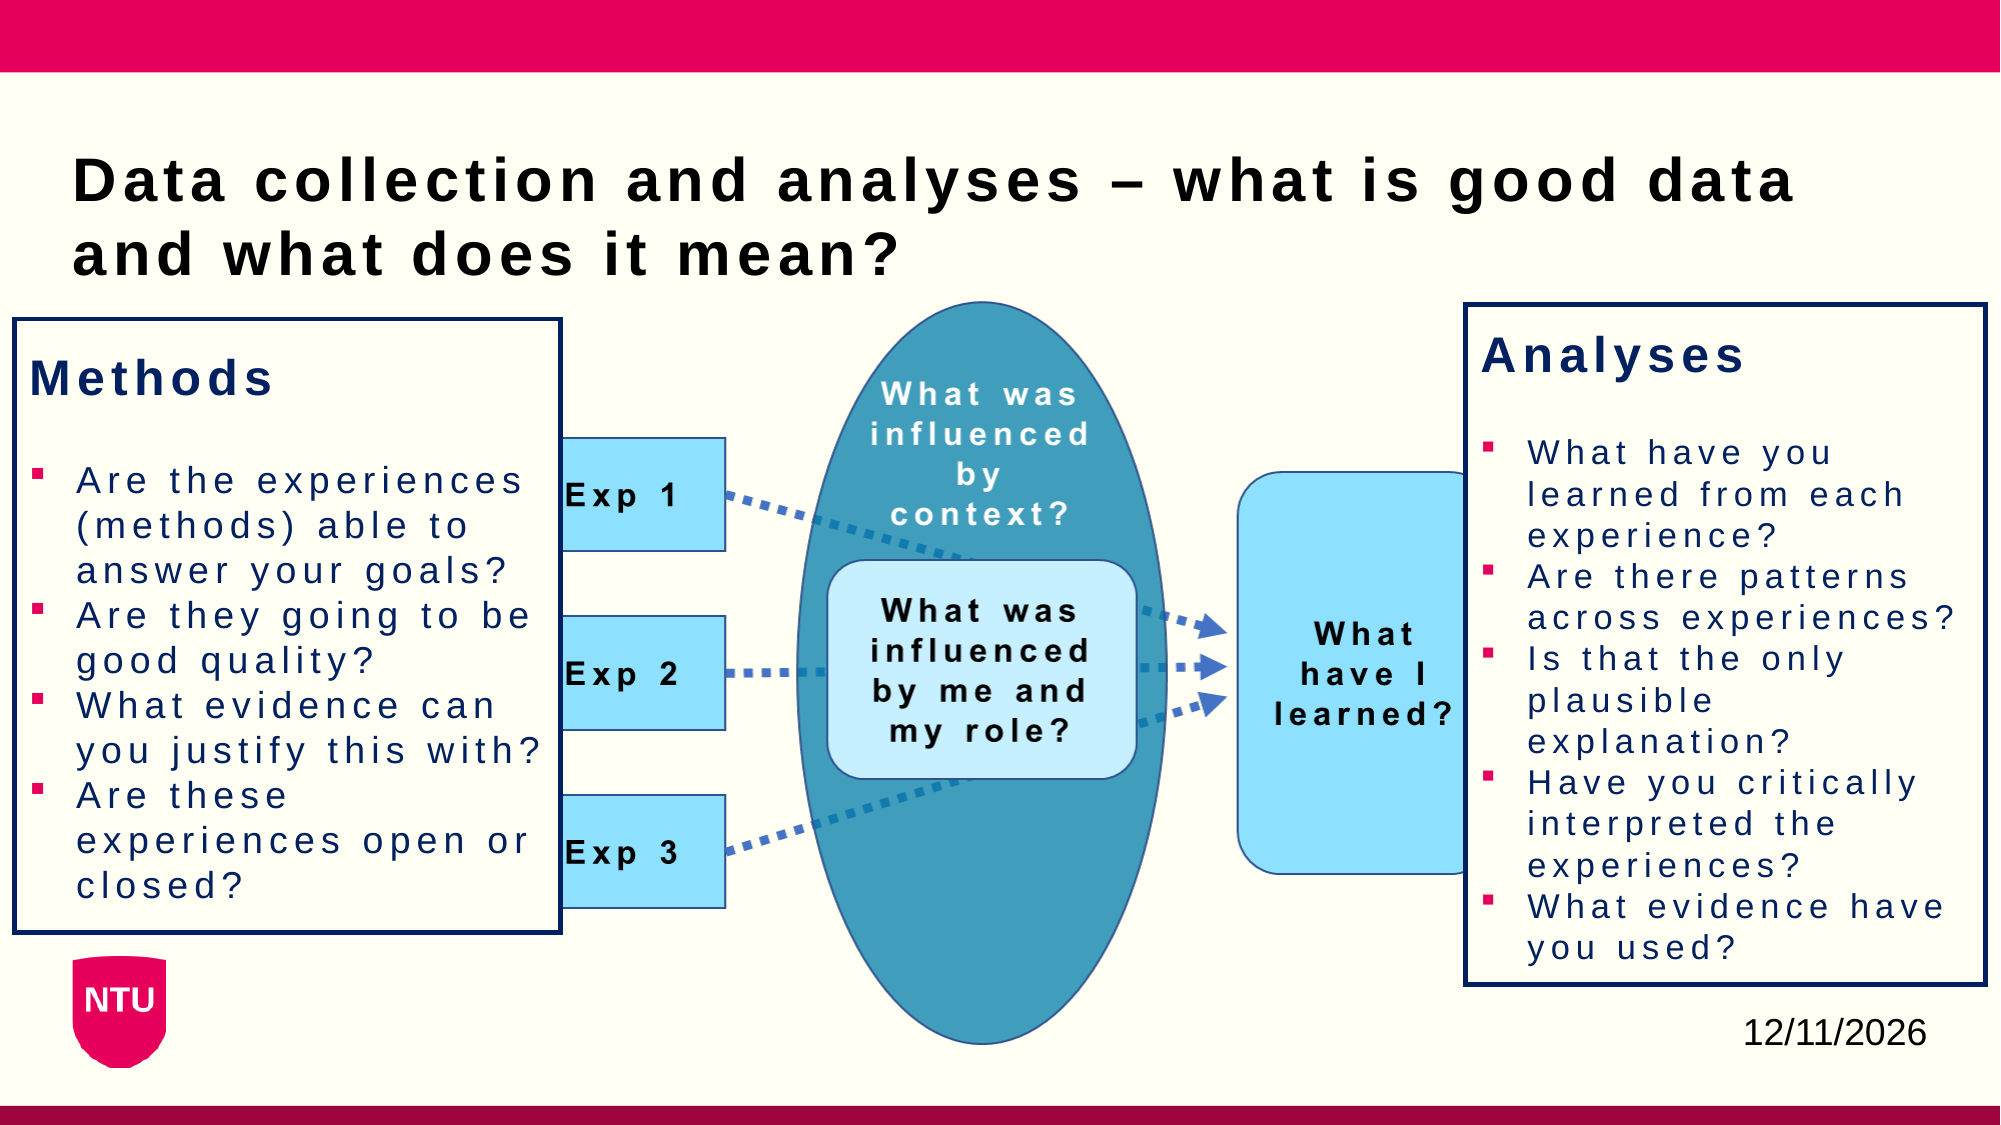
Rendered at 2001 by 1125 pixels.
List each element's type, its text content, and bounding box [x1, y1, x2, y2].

text_box Analyses What have you learned from each experience? Are there patterns across experiences? Is that the only plausible explanation? Have you critically interpreted the experiences? What evidence have you used? [1494, 304, 1986, 985]
title Data collection and analyses – what is good data and what does it mean? [72, 131, 1928, 296]
picture [522, 301, 1494, 1046]
text_box 25/03/2023 [1029, 993, 1928, 1053]
text_box Methods Are the experiences (methods) able to answer your goals? Are they going to be good quality? What evidence can you justify this with? Are these experiences open or closed? [14, 318, 522, 933]
